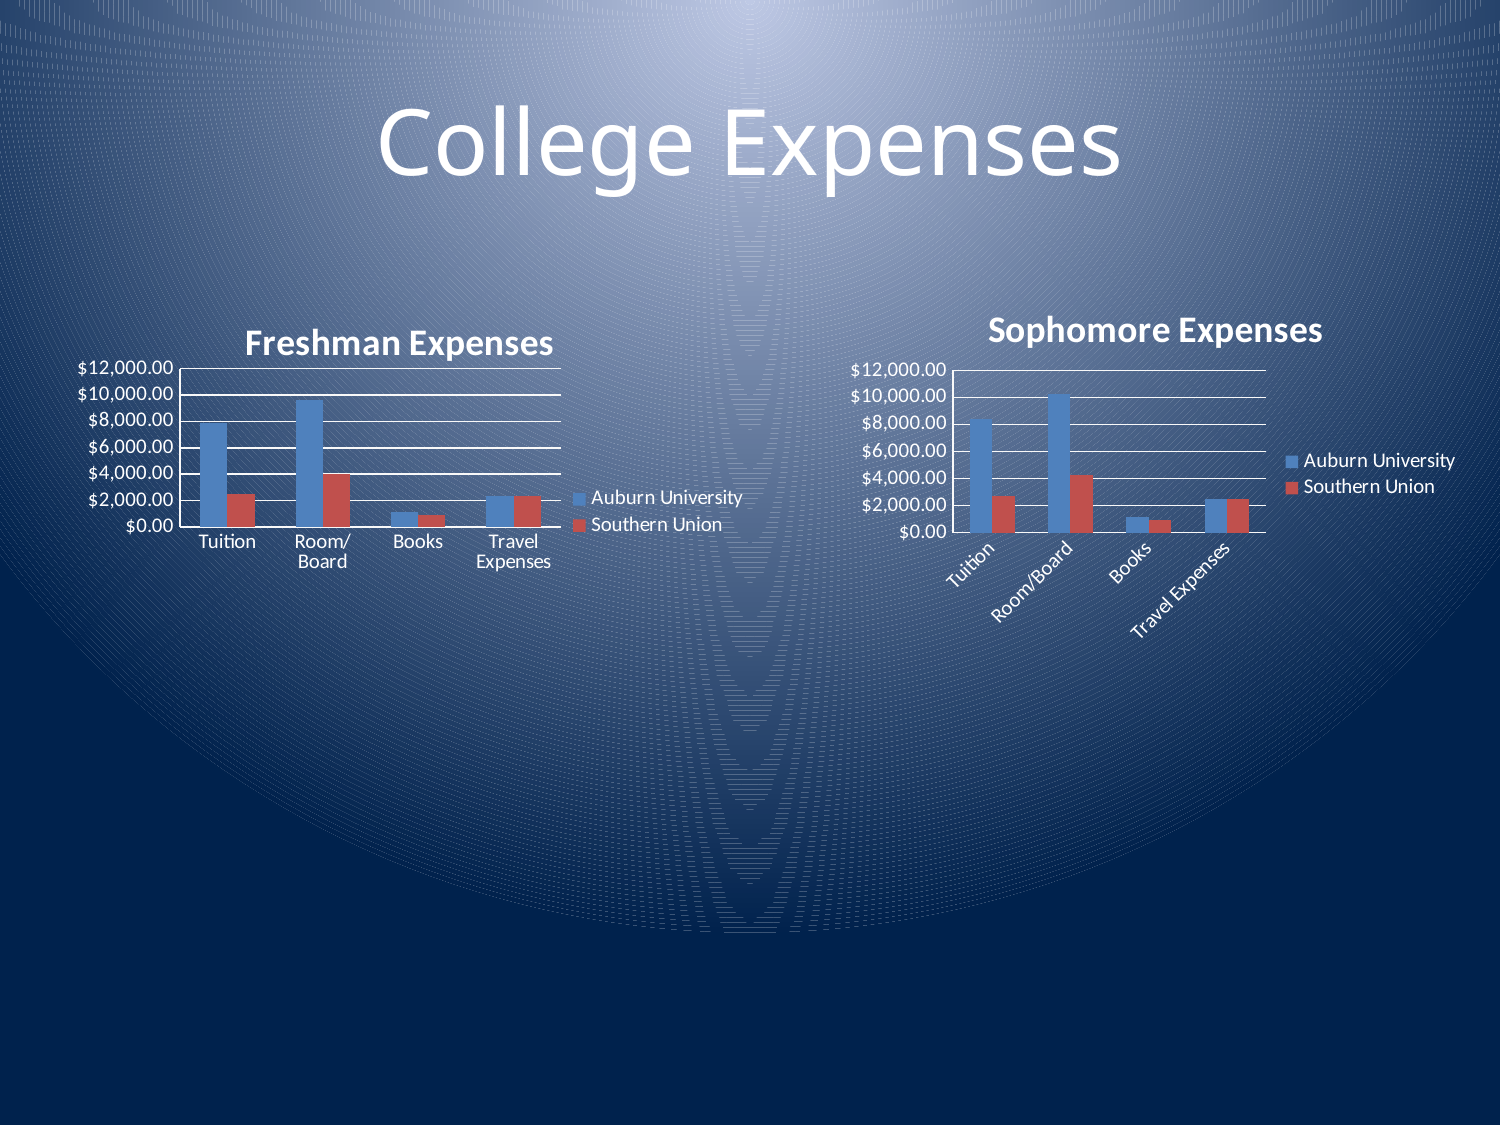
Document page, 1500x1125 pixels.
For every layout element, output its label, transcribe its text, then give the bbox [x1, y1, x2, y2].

title College Expenses [75, 45, 1425, 233]
chart [837, 287, 1476, 663]
chart [37, 299, 763, 726]
